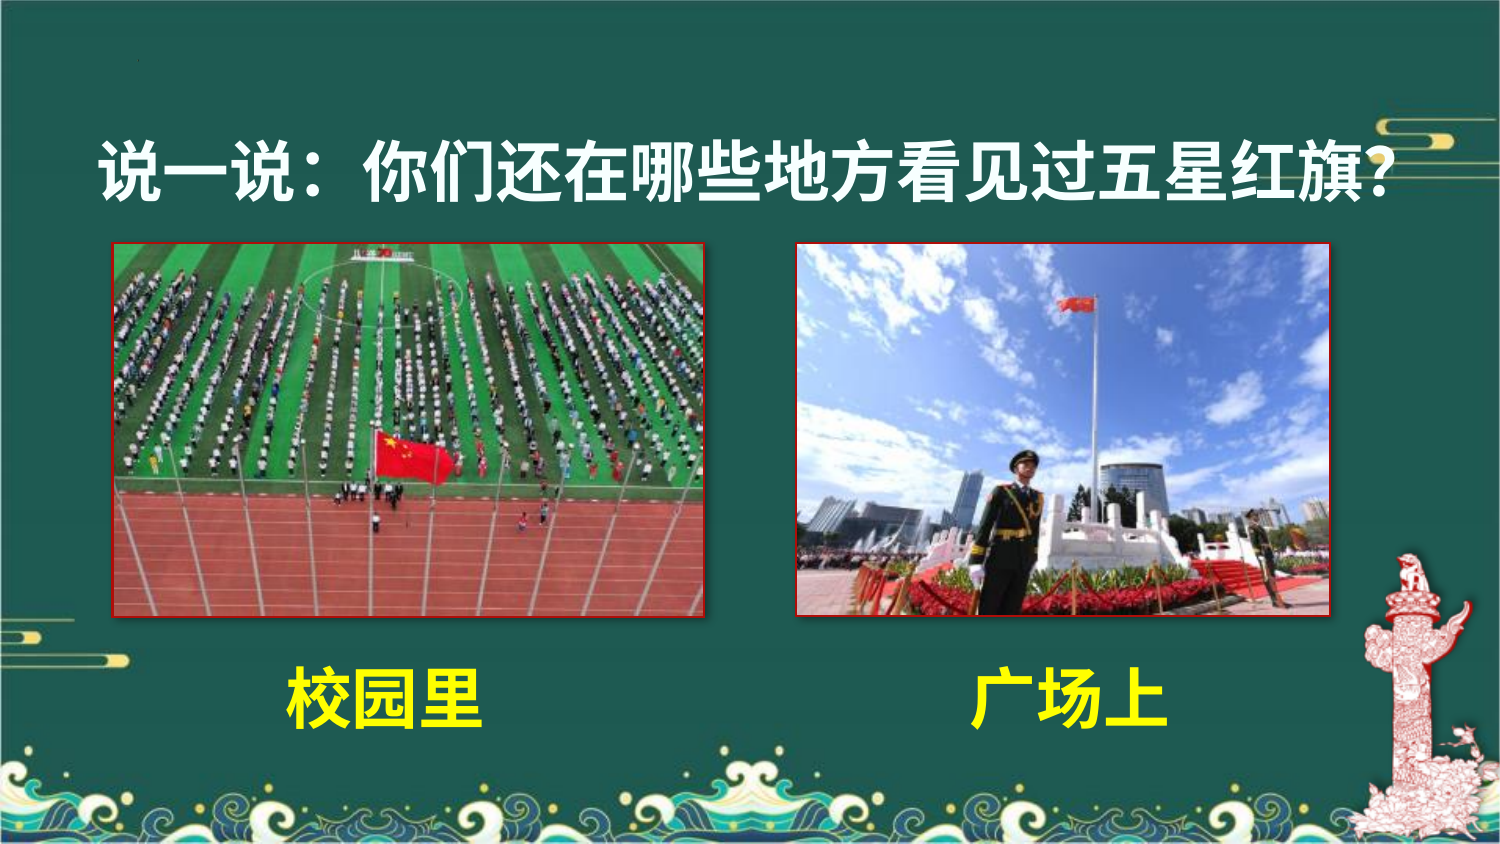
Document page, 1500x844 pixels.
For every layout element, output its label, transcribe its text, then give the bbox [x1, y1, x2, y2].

text_box 校园里 [277, 627, 578, 745]
text_box 广场上 [962, 625, 1264, 745]
text_box 说一说：你们还在哪些地方看见过五星红旗？ [88, 98, 1489, 218]
picture [0, 0, 1500, 844]
